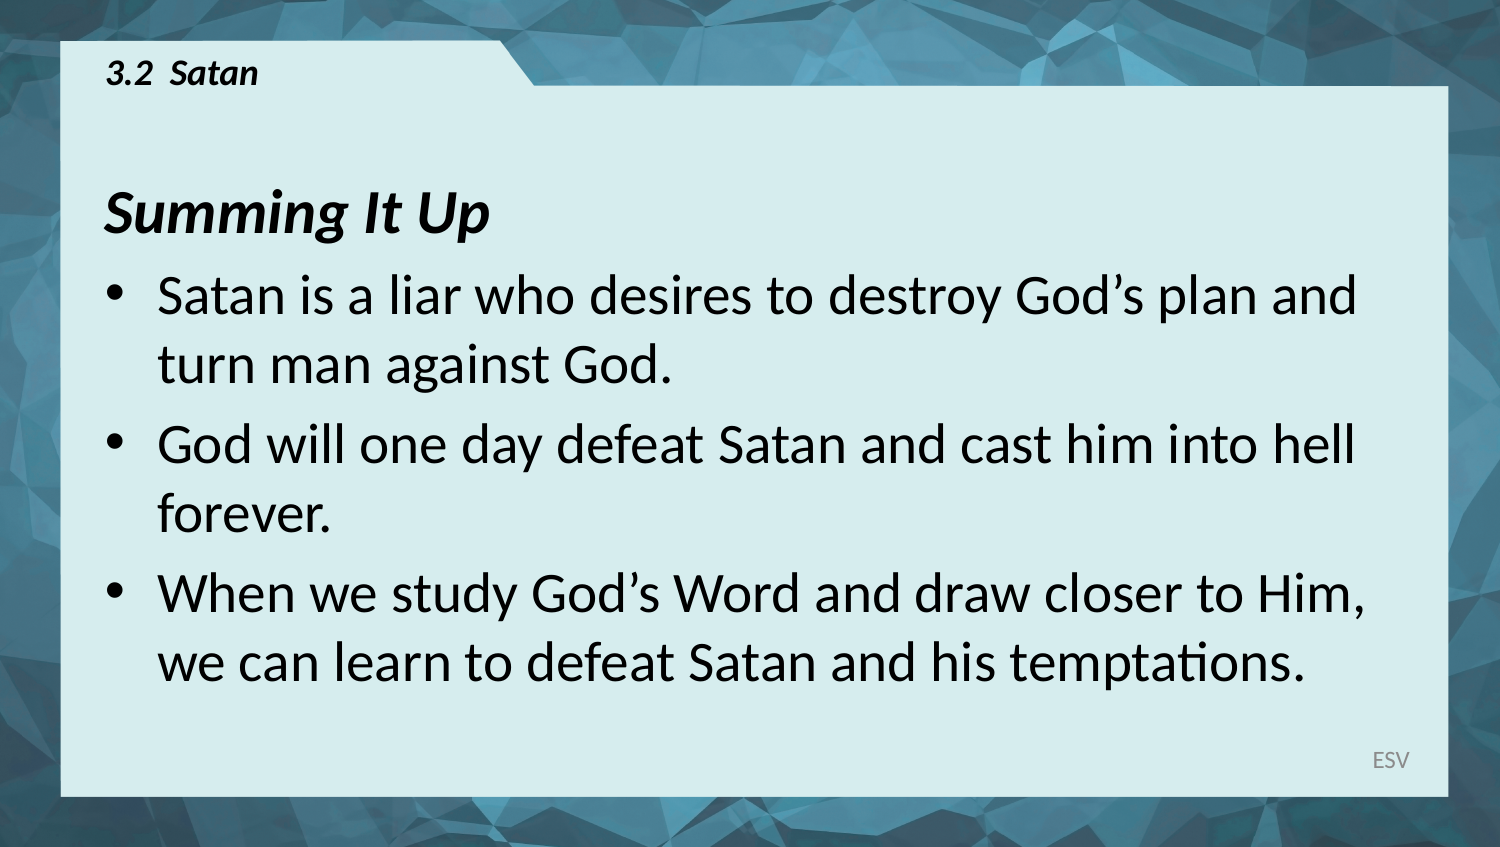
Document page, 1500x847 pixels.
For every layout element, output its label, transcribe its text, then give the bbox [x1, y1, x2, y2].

picture [0, 0, 1500, 847]
list Summing It Up Satan is a liar who desires to destroy God’s plan and turn man against God. God will one day defeat Satan and cast him into hell forever. When we study God’s Word and draw closer to Him, we can learn to defeat Satan and his temptations. [89, 141, 1403, 722]
footer ESV [950, 736, 1425, 782]
title 3.2 Satan [89, 33, 1420, 108]
